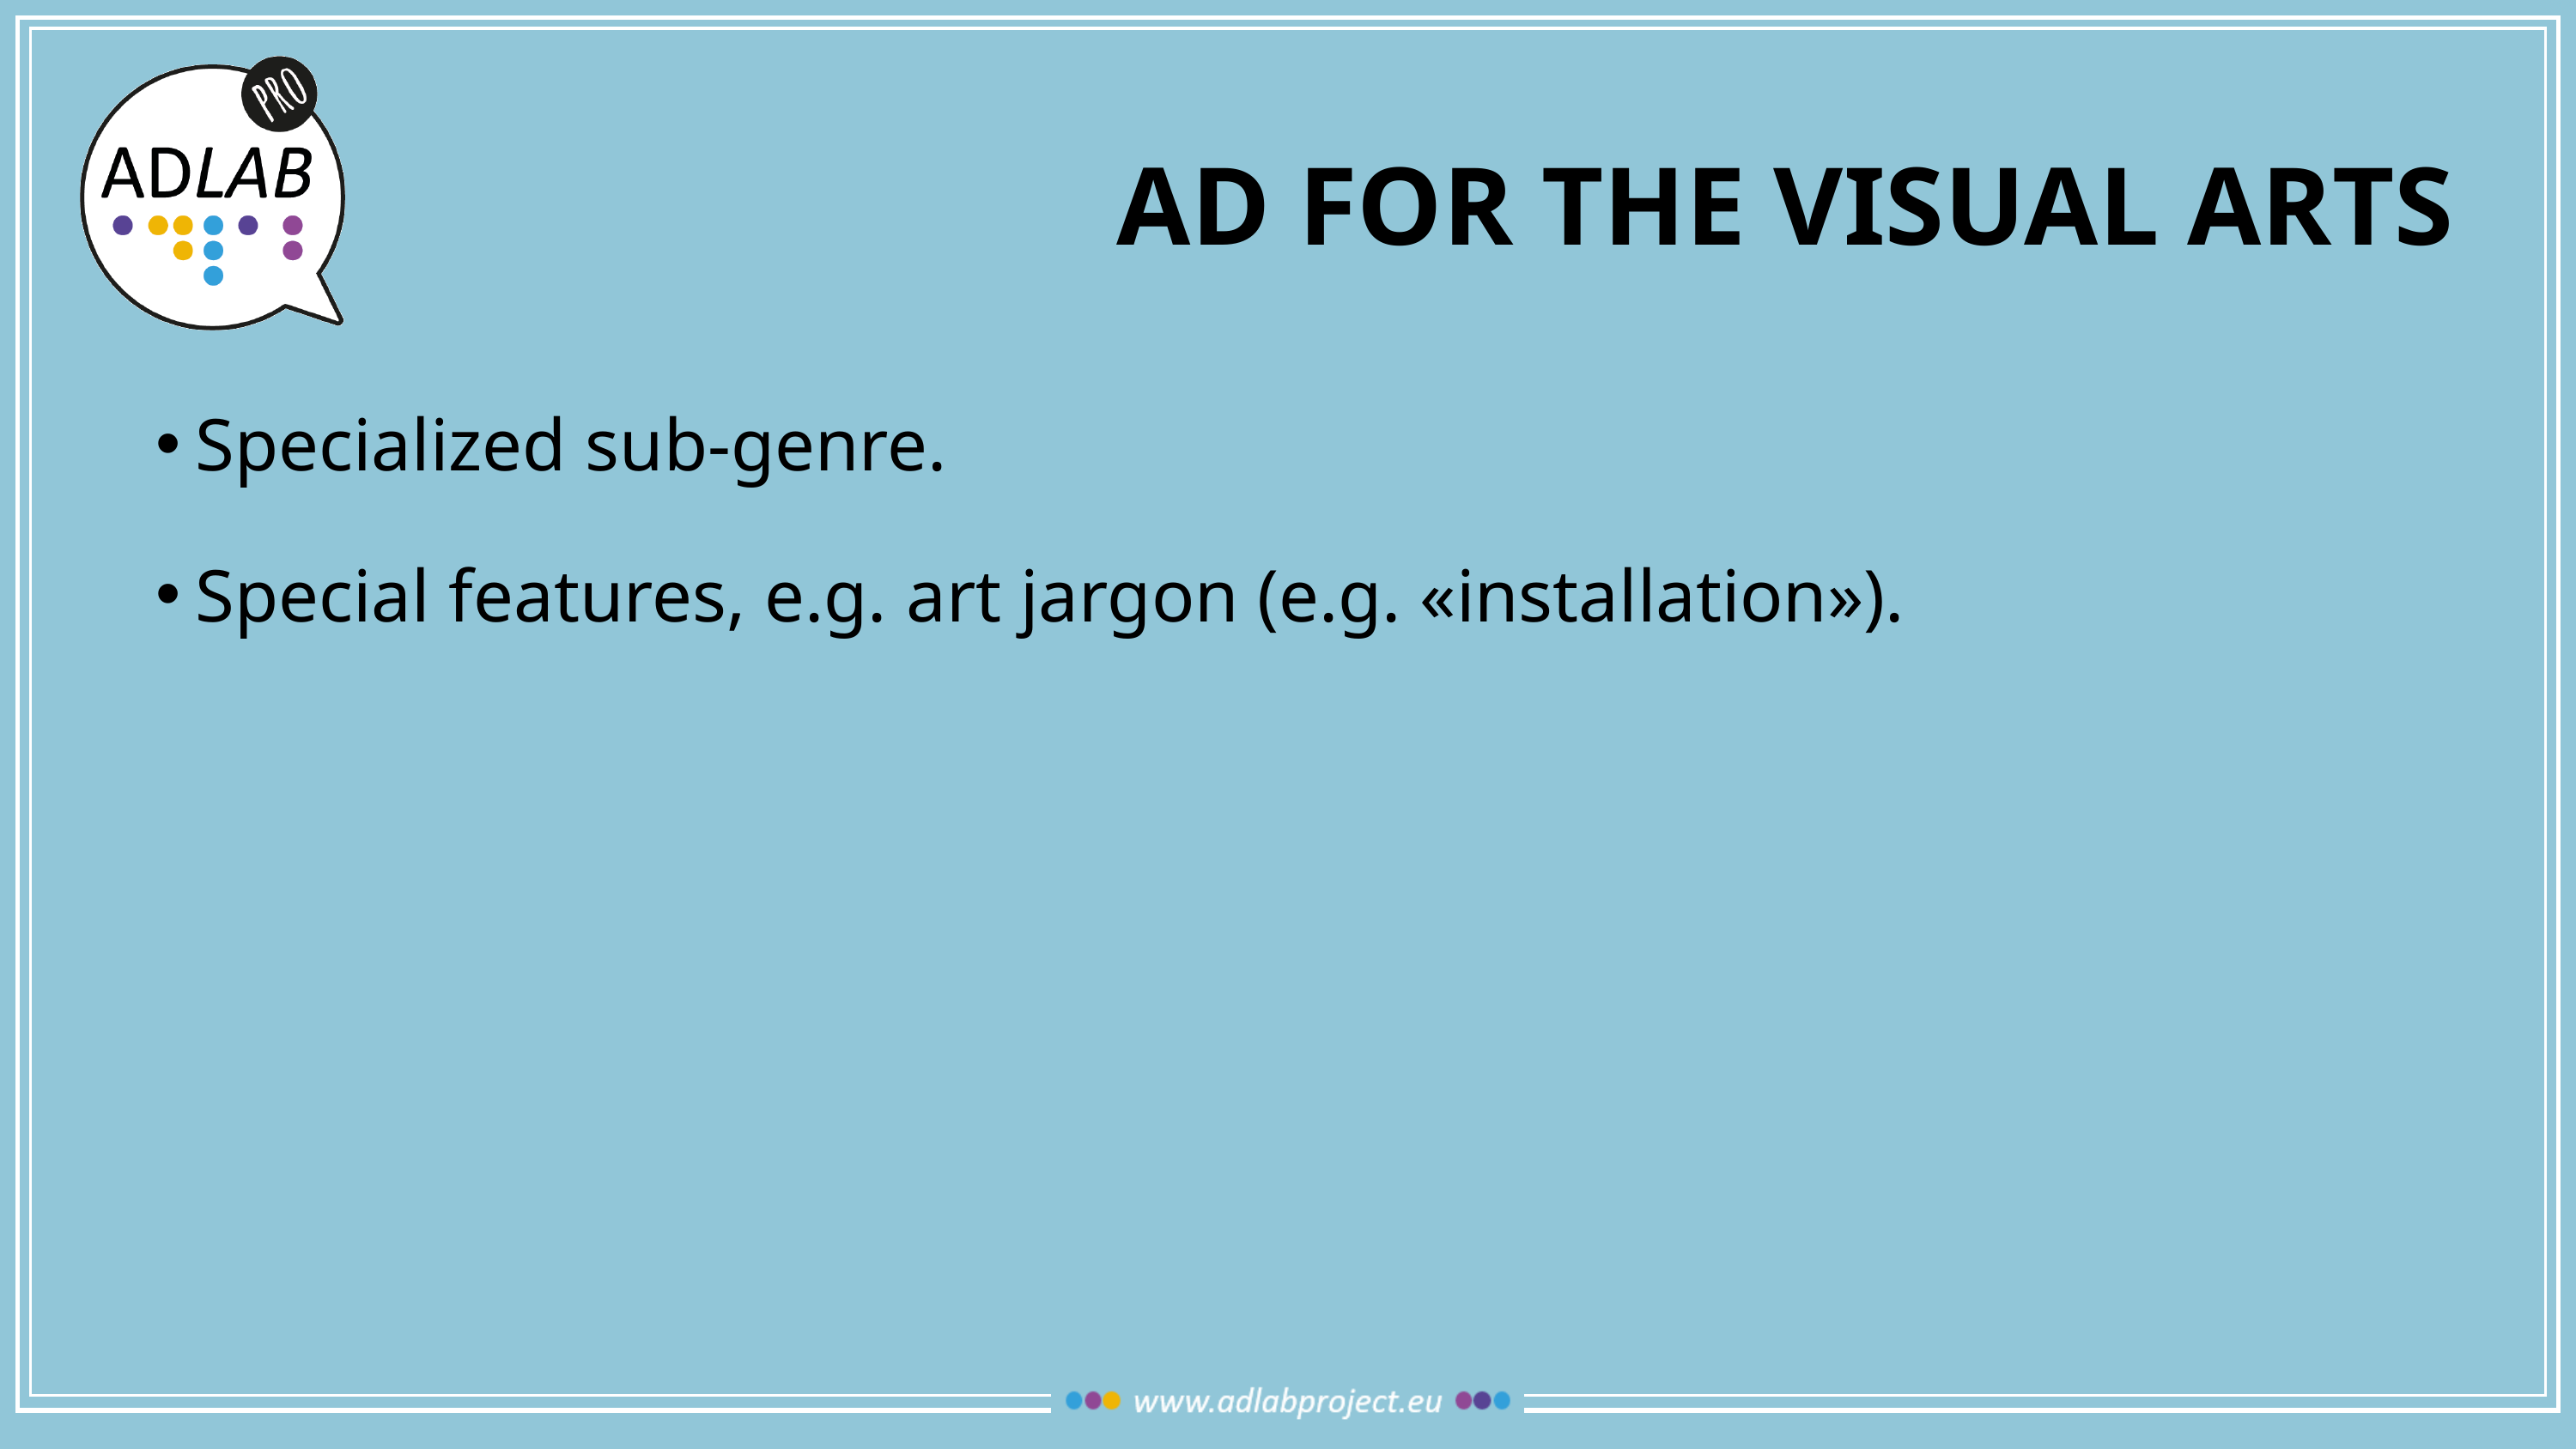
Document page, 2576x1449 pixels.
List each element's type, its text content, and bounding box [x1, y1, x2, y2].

list Specialized sub-genre. Special features, e.g. art jargon (e.g. «installation»). [143, 350, 2467, 1056]
title Ad for the visual arts [384, 70, 2467, 350]
picture [1051, 1378, 1524, 1429]
picture [72, 49, 353, 330]
